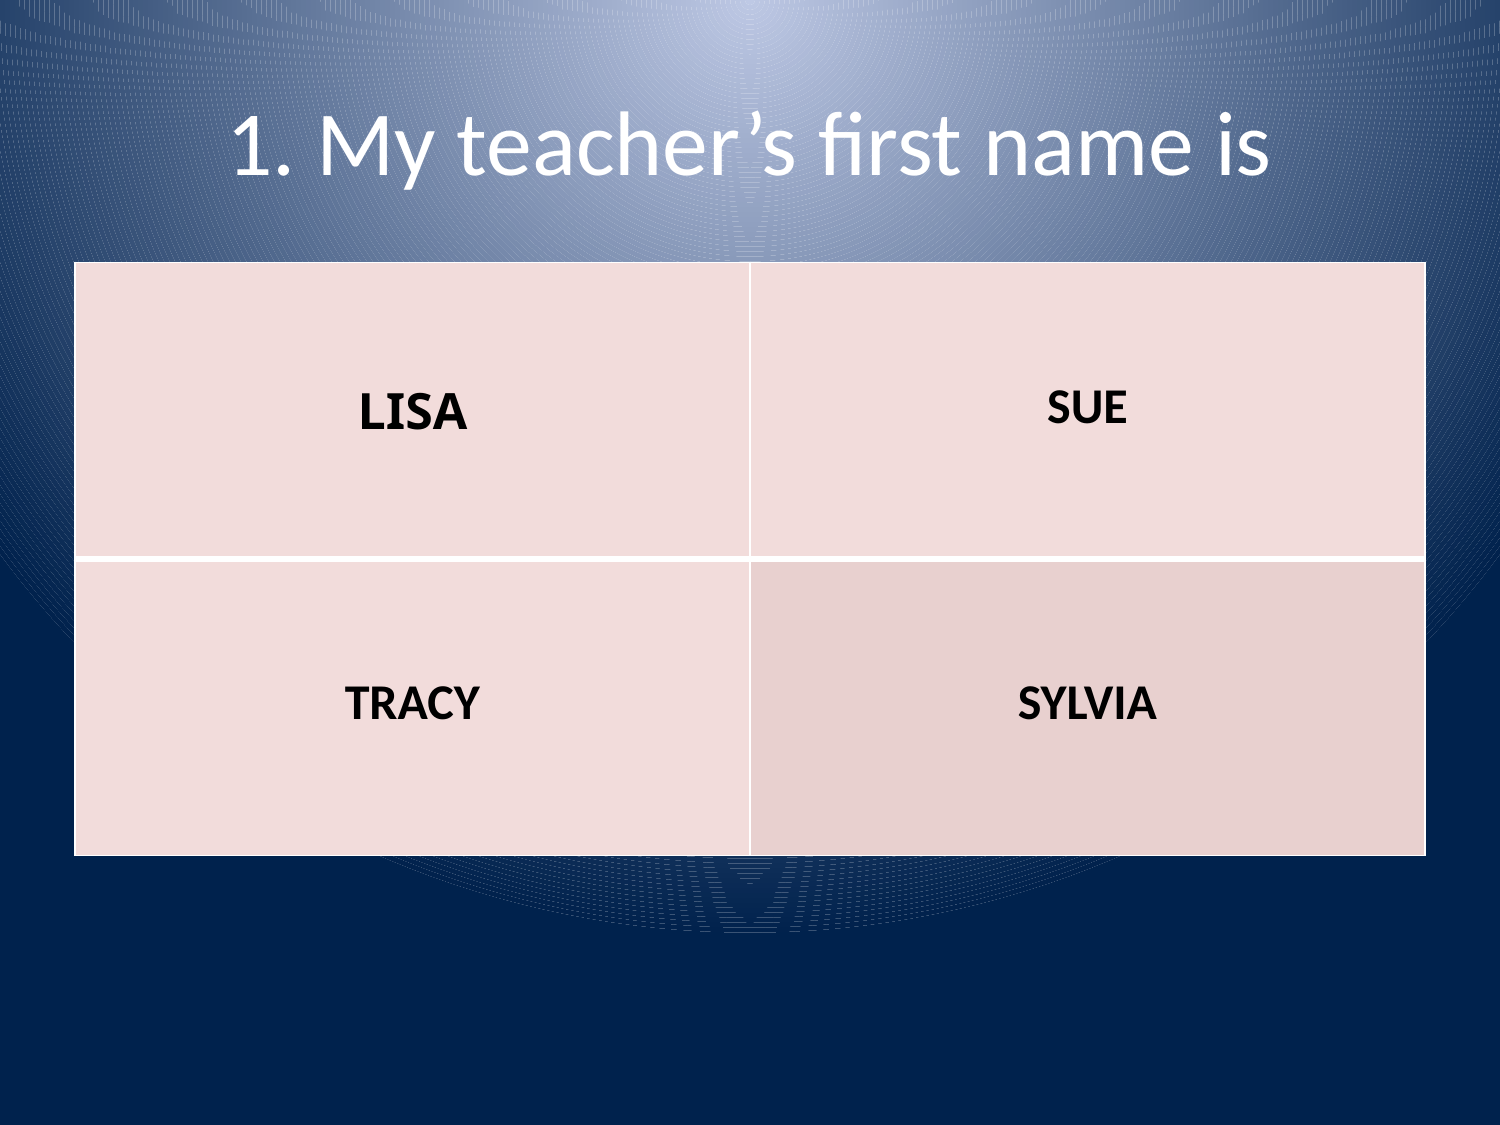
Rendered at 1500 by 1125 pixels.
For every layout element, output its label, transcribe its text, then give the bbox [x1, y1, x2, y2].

table_cell TRACY [76, 562, 749, 855]
title 1. My teacher’s first name is [75, 45, 1425, 233]
table_header SUE [751, 263, 1424, 556]
table_cell SYLVIA [751, 562, 1424, 855]
table_header LISA [76, 263, 749, 556]
